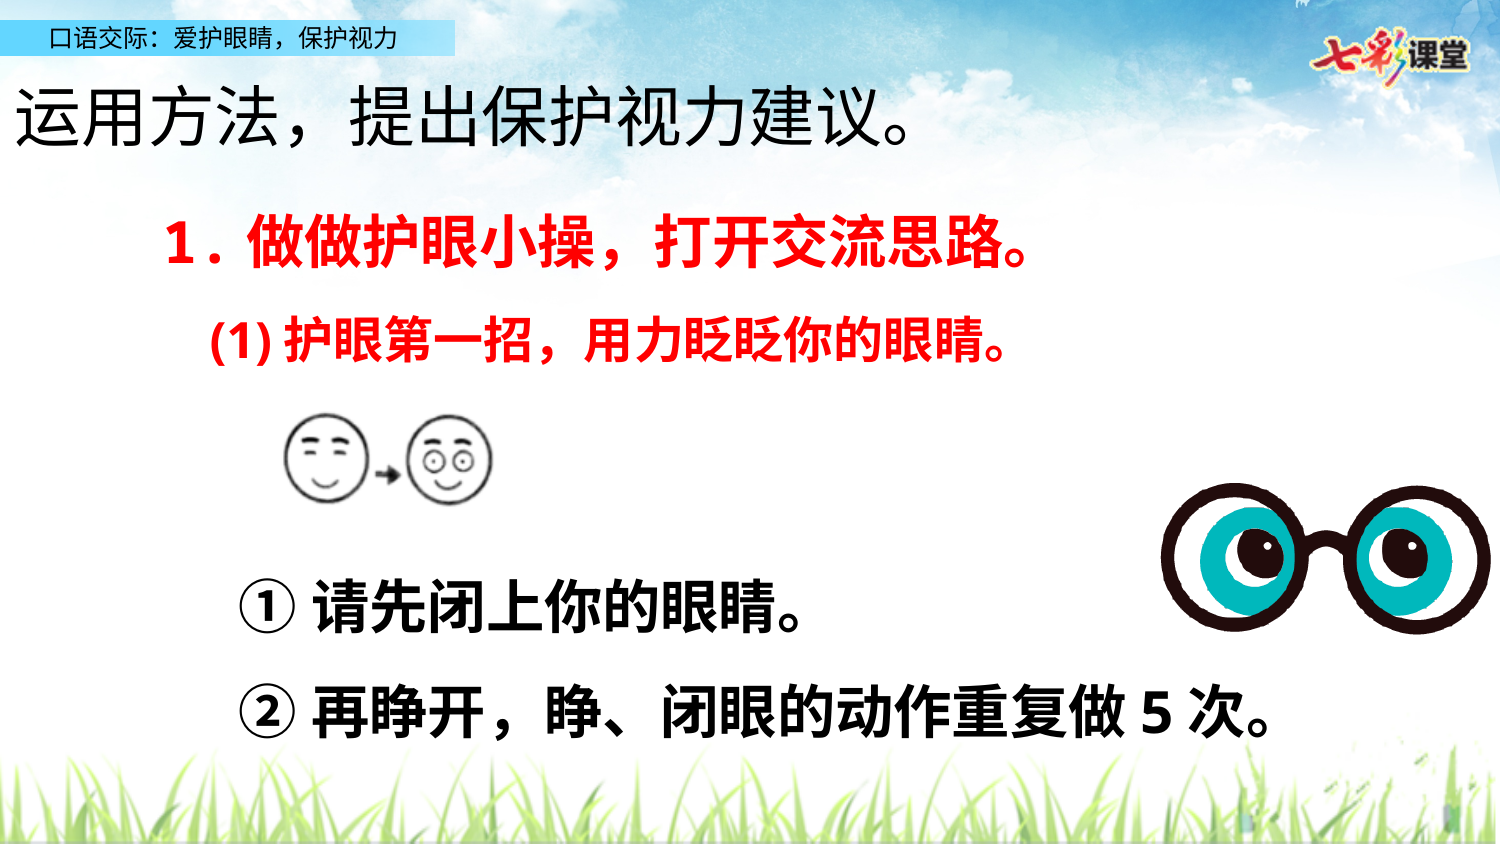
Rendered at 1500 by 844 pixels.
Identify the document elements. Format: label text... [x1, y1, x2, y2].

text_box 1.做做护眼小操，打开交流思路。 [147, 197, 1191, 283]
text_box ①请先闭上你的眼睛。 ②再睁开，睁、闭眼的动作重复做5次。 [224, 528, 1276, 694]
text_box (1)护眼第一招，用力眨眨你的眼睛。 [194, 301, 1045, 376]
text_box 运用方法，提出保护视力建议。 [0, 67, 916, 163]
picture [0, 0, 1500, 844]
